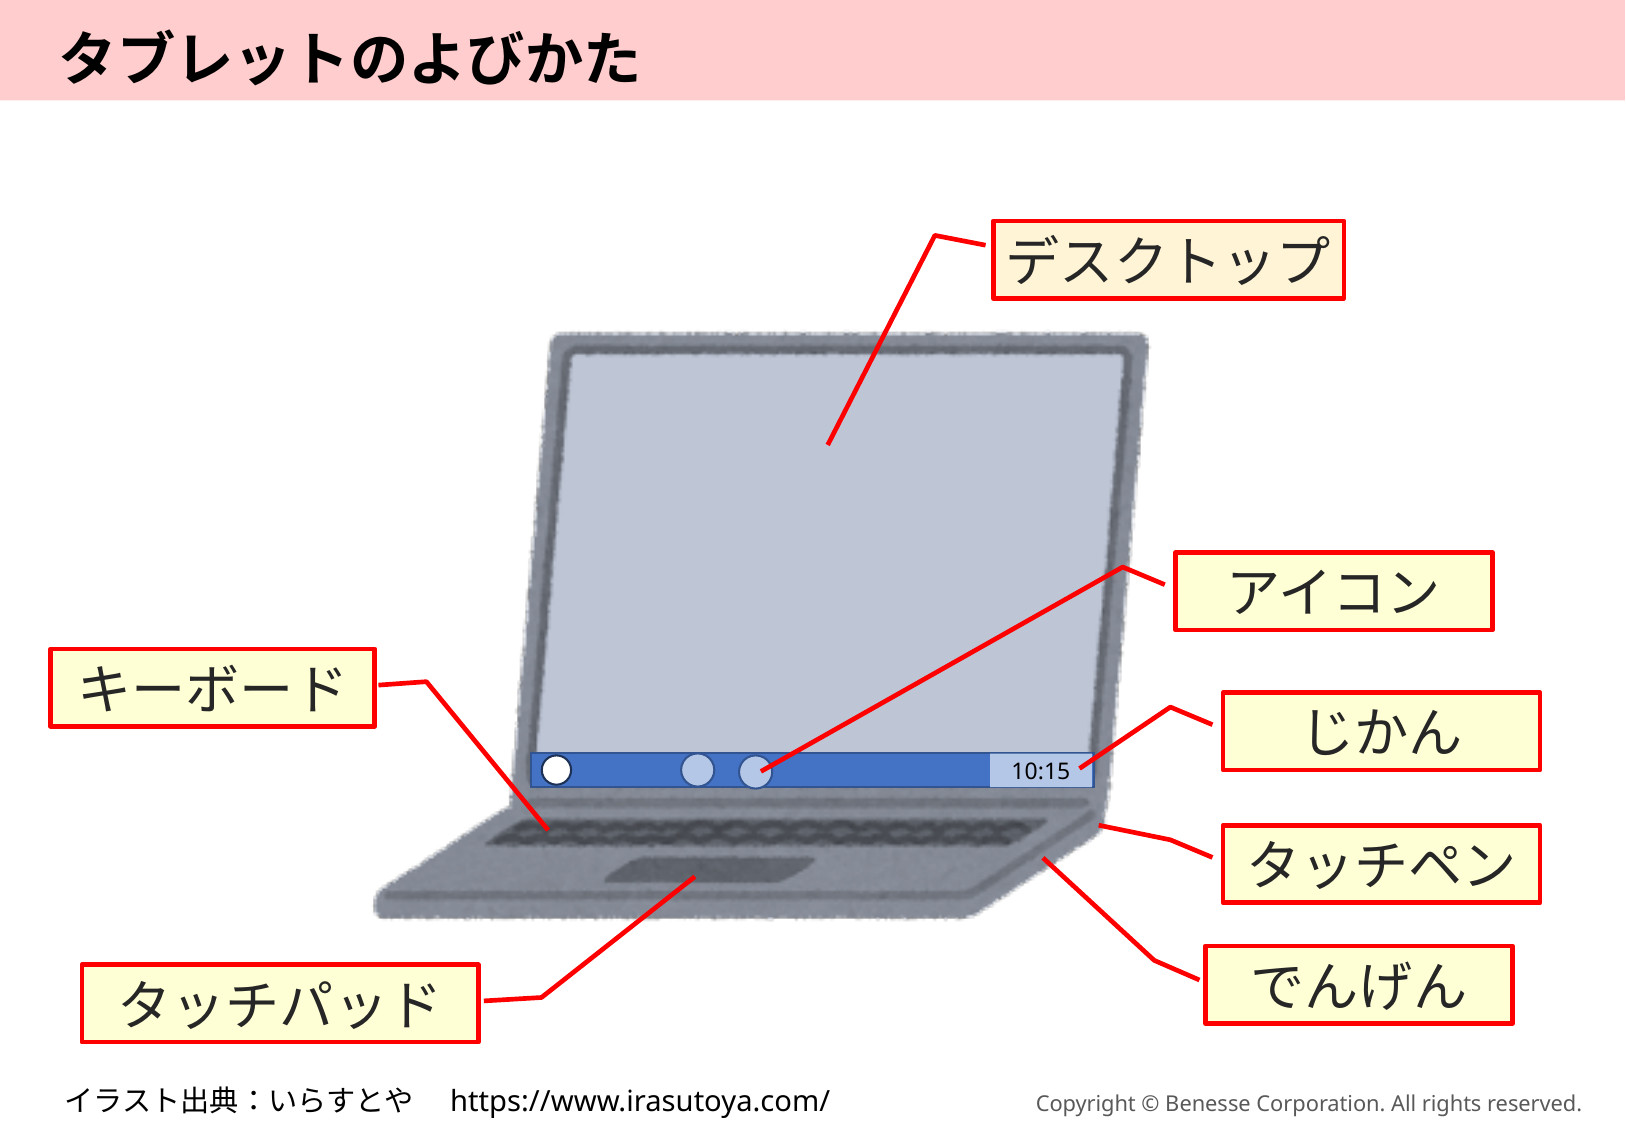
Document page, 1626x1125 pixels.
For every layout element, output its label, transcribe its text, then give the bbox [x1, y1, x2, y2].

text_box キーボード [50, 648, 353, 727]
text_box タッチペン [1223, 825, 1541, 903]
text_box イラスト出典：いらすとや https://www.irasutoya.com/ [37, 1074, 858, 1125]
text_box アイコン [1175, 552, 1493, 630]
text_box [353, 317, 1168, 938]
title タブレットのよびかた [0, 0, 1625, 101]
text_box タッチパッド [81, 964, 479, 1043]
text_box じかん [1223, 692, 1541, 770]
text_box デスクトップ [993, 220, 1344, 299]
text_box でんげん [1205, 945, 1513, 1024]
